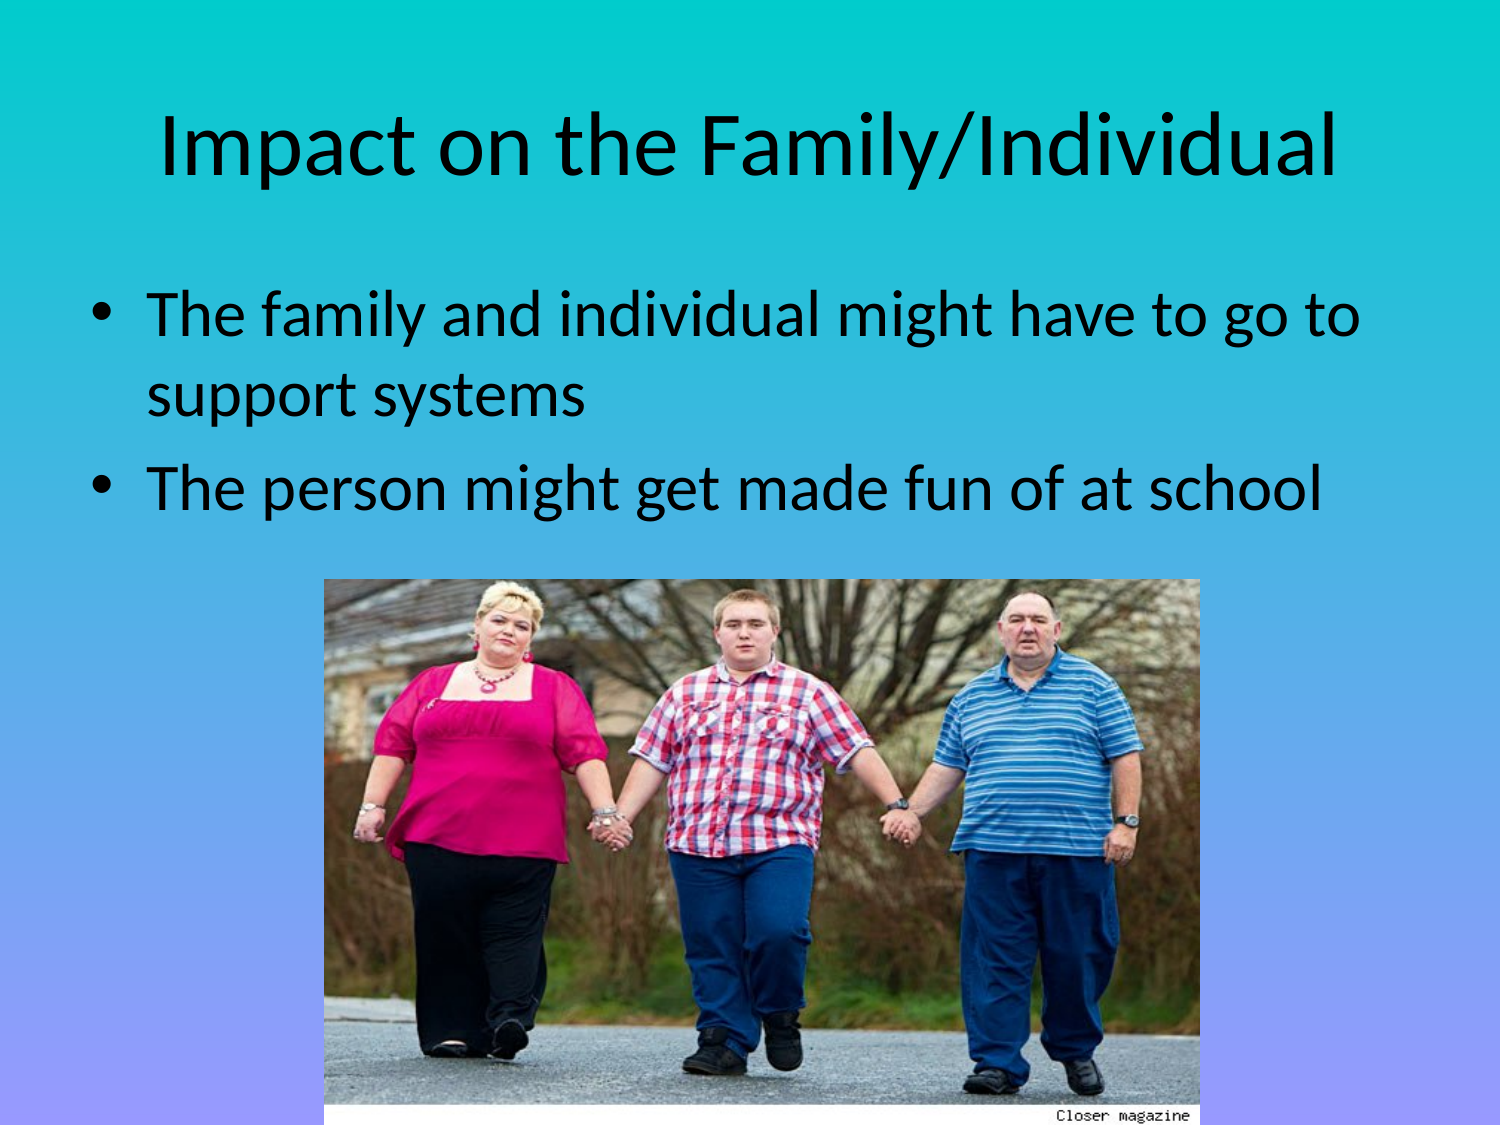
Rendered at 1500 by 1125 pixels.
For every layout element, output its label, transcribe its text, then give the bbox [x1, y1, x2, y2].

picture [324, 578, 1201, 1125]
list The family and individual might have to go to support systems The person might get made fun of at school [75, 262, 1425, 1005]
title Impact on the Family/Individual [75, 45, 1425, 233]
